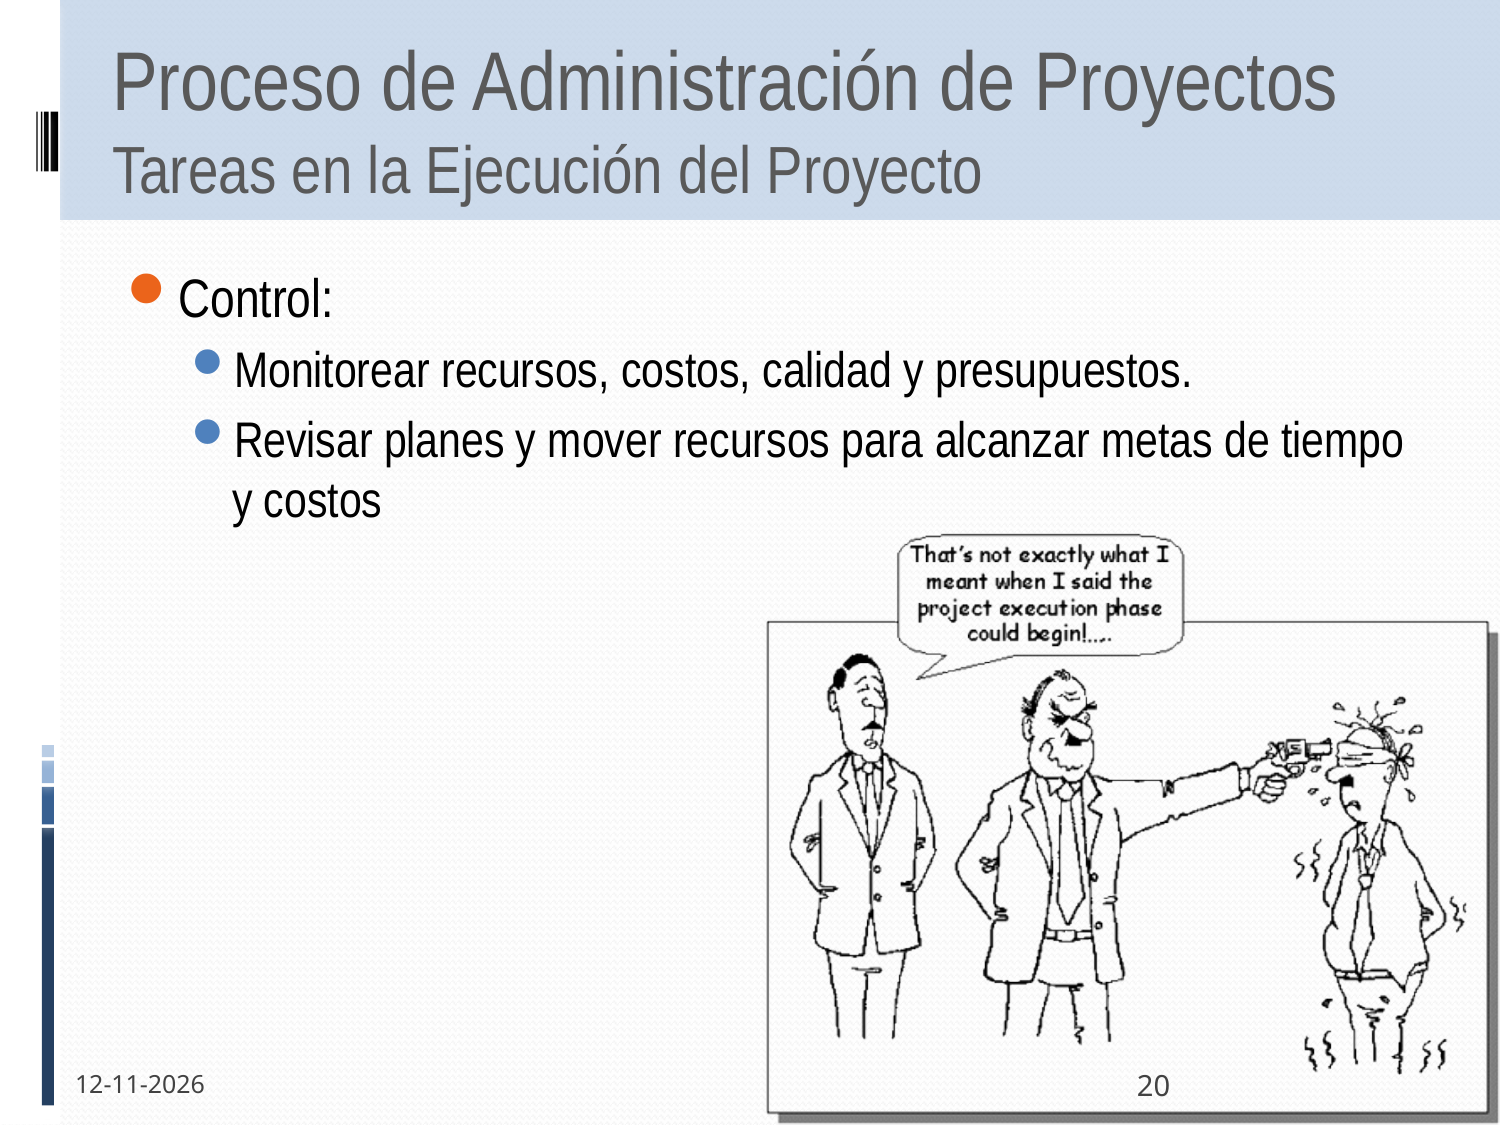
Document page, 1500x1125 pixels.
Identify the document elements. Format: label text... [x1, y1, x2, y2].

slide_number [75, 1042, 243, 1103]
title Proceso de Administración de Proyectos Tareas en la Ejecución del Proyecto [111, 18, 1436, 207]
picture [766, 528, 1500, 1125]
list Control: Monitorear recursos, costos, calidad y presupuestos. Revisar planes y mover recursos para alcanzar metas de tiempo y costos [111, 255, 1436, 1038]
title Programación y Control del Proyecto Método de la Ruta Crítica (CPM) + PERT [759, 530, 766, 1038]
